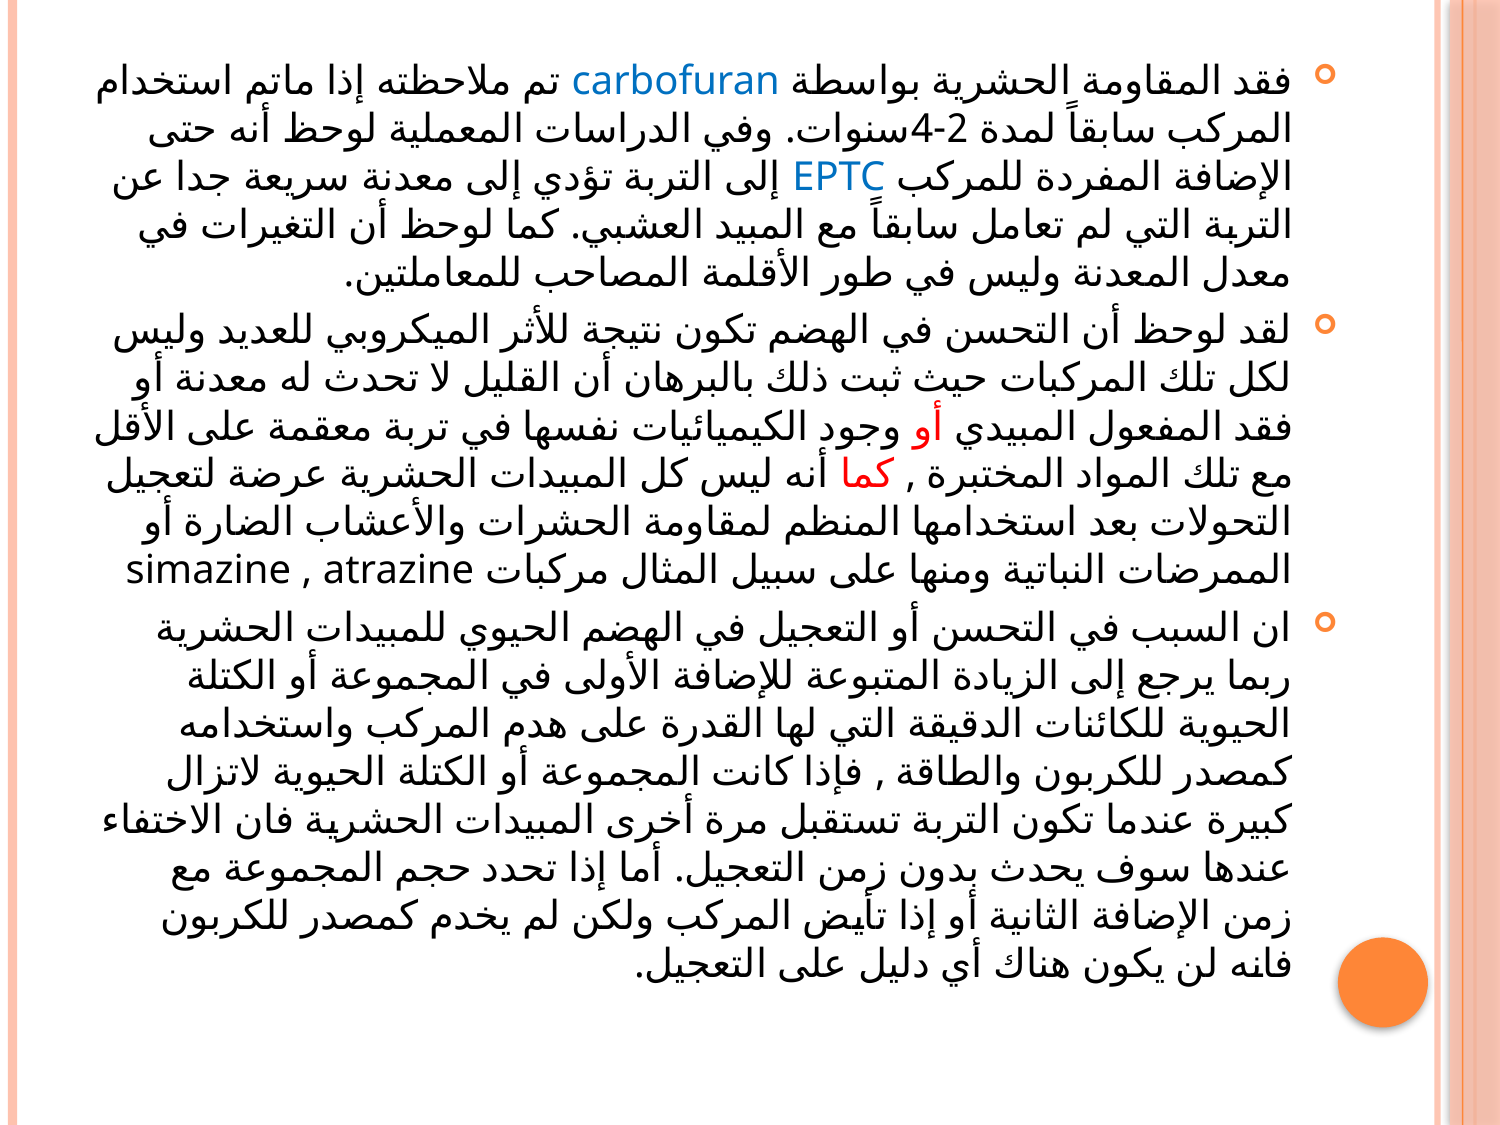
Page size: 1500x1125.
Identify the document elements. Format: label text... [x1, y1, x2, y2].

list فقد المقاومة الحشرية بواسطة carbofuran تم ملاحظته إذا ماتم استخدام المركب سابقاً لمدة 2-4سنوات. وفي الدراسات المعملية لوحظ أنه حتى الإضافة المفردة للمركب EPTC إلى التربة تؤدي إلى معدنة سريعة جدا عن التربة التي لم تعامل سابقاً مع المبيد العشبي. كما لوحظ أن التغيرات في معدل المعدنة وليس في طور الأقلمة المصاحب للمعاملتين. لقد لوحظ أن التحسن في الهضم تكون نتيجة للأثر الميكروبي للعديد وليس لكل تلك المركبات حيث ثبت ذلك بالبرهان أن القليل لا تحدث له معدنة أو فقد المفعول المبيدي أو وجود الكيميائيات نفسها في تربة معقمة على الأقل مع تلك المواد المختبرة , كما أنه ليس كل المبيدات الحشرية عرضة لتعجيل التحولات بعد استخدامها المنظم لمقاومة الحشرات والأعشاب الضارة أو الممرضات النباتية ومنها على سبيل المثال مركبات simazine , atrazine ان السبب في التحسن أو التعجيل في الهضم الحيوي للمبيدات الحشرية ربما يرجع إلى الزيادة المتبوعة للإضافة الأولى في المجموعة أو الكتلة الحيوية للكائنات الدقيقة التي لها القدرة على هدم المركب واستخدامه كمصدر للكربون والطاقة , فإذا كانت المجموعة أو الكتلة الحيوية لاتزال كبيرة عندما تكون التربة تستقبل مرة أخرى المبيدات الحشرية فان الاختفاء عندها سوف يحدث بدون زمن التعجيل. أما إذا تحدد حجم المجموعة مع زمن الإضافة الثانية أو إذا تأيض المركب ولكن لم يخدم كمصدر للكربون فانه لن يكون هناك أي دليل على التعجيل. [75, 46, 1348, 1062]
